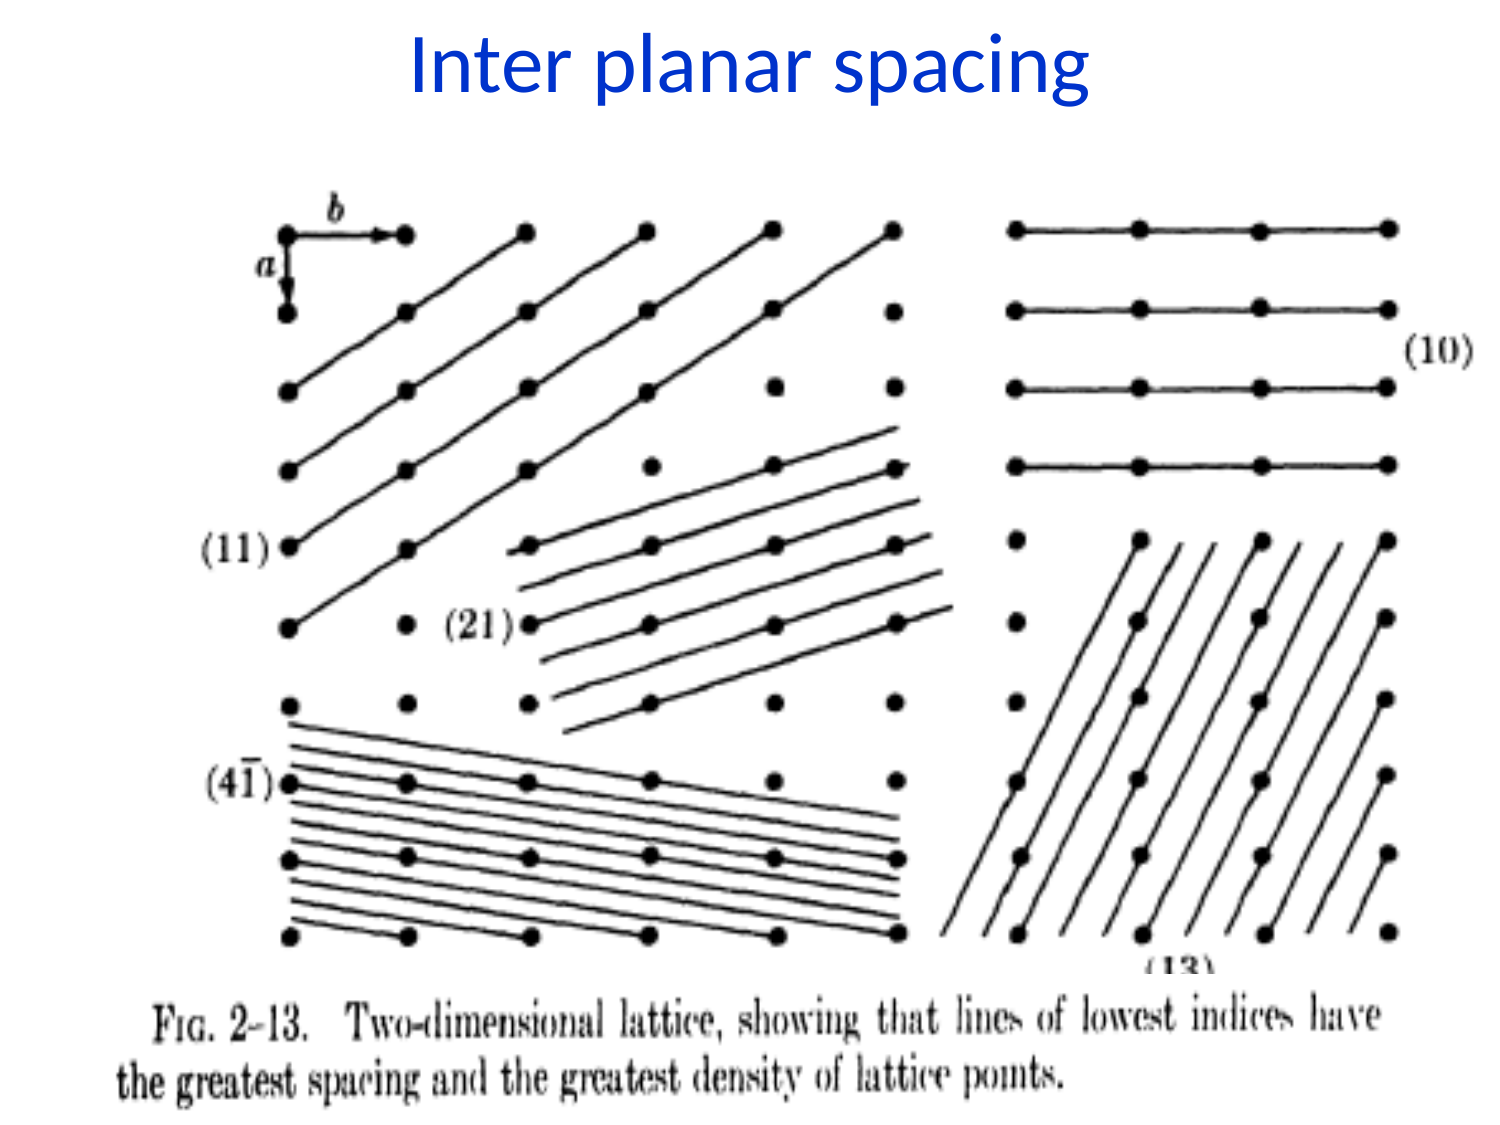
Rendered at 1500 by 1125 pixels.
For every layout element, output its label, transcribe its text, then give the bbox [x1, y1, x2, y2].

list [149, 149, 1500, 1024]
title Inter planar spacing [75, 0, 1425, 118]
picture [87, 974, 1401, 1125]
